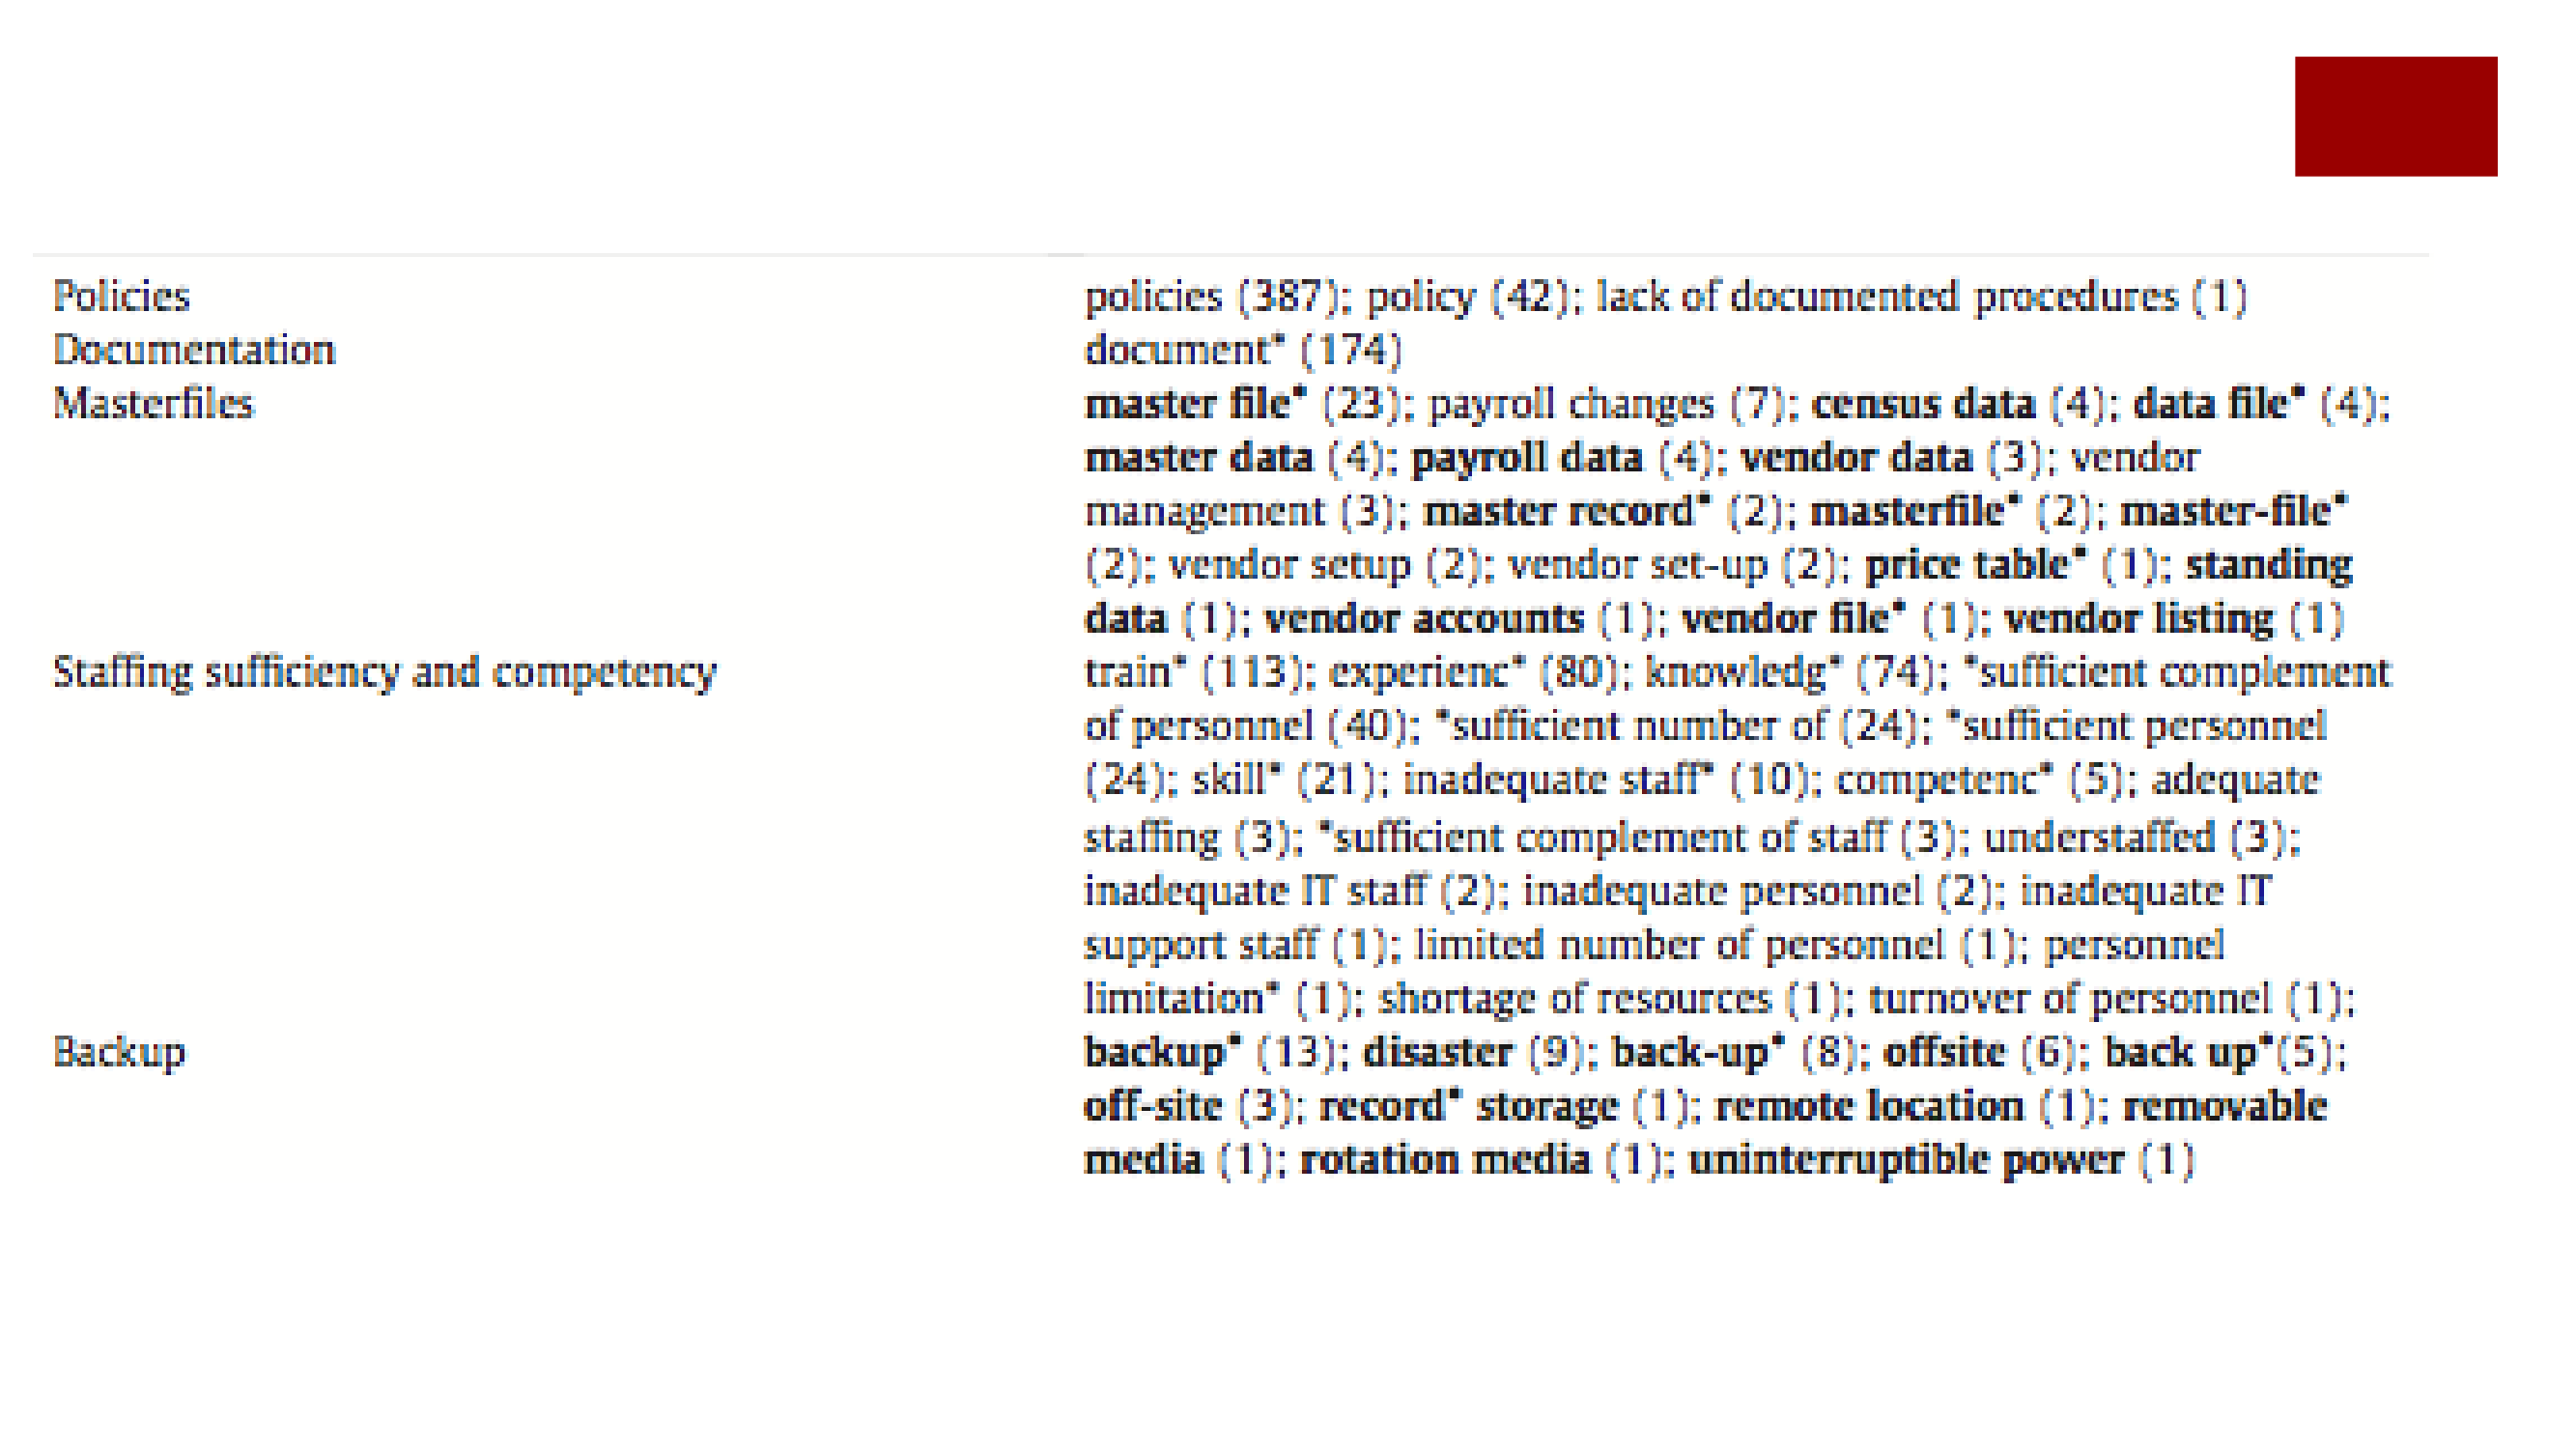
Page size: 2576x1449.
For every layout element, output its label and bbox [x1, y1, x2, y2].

picture [33, 252, 2510, 1184]
